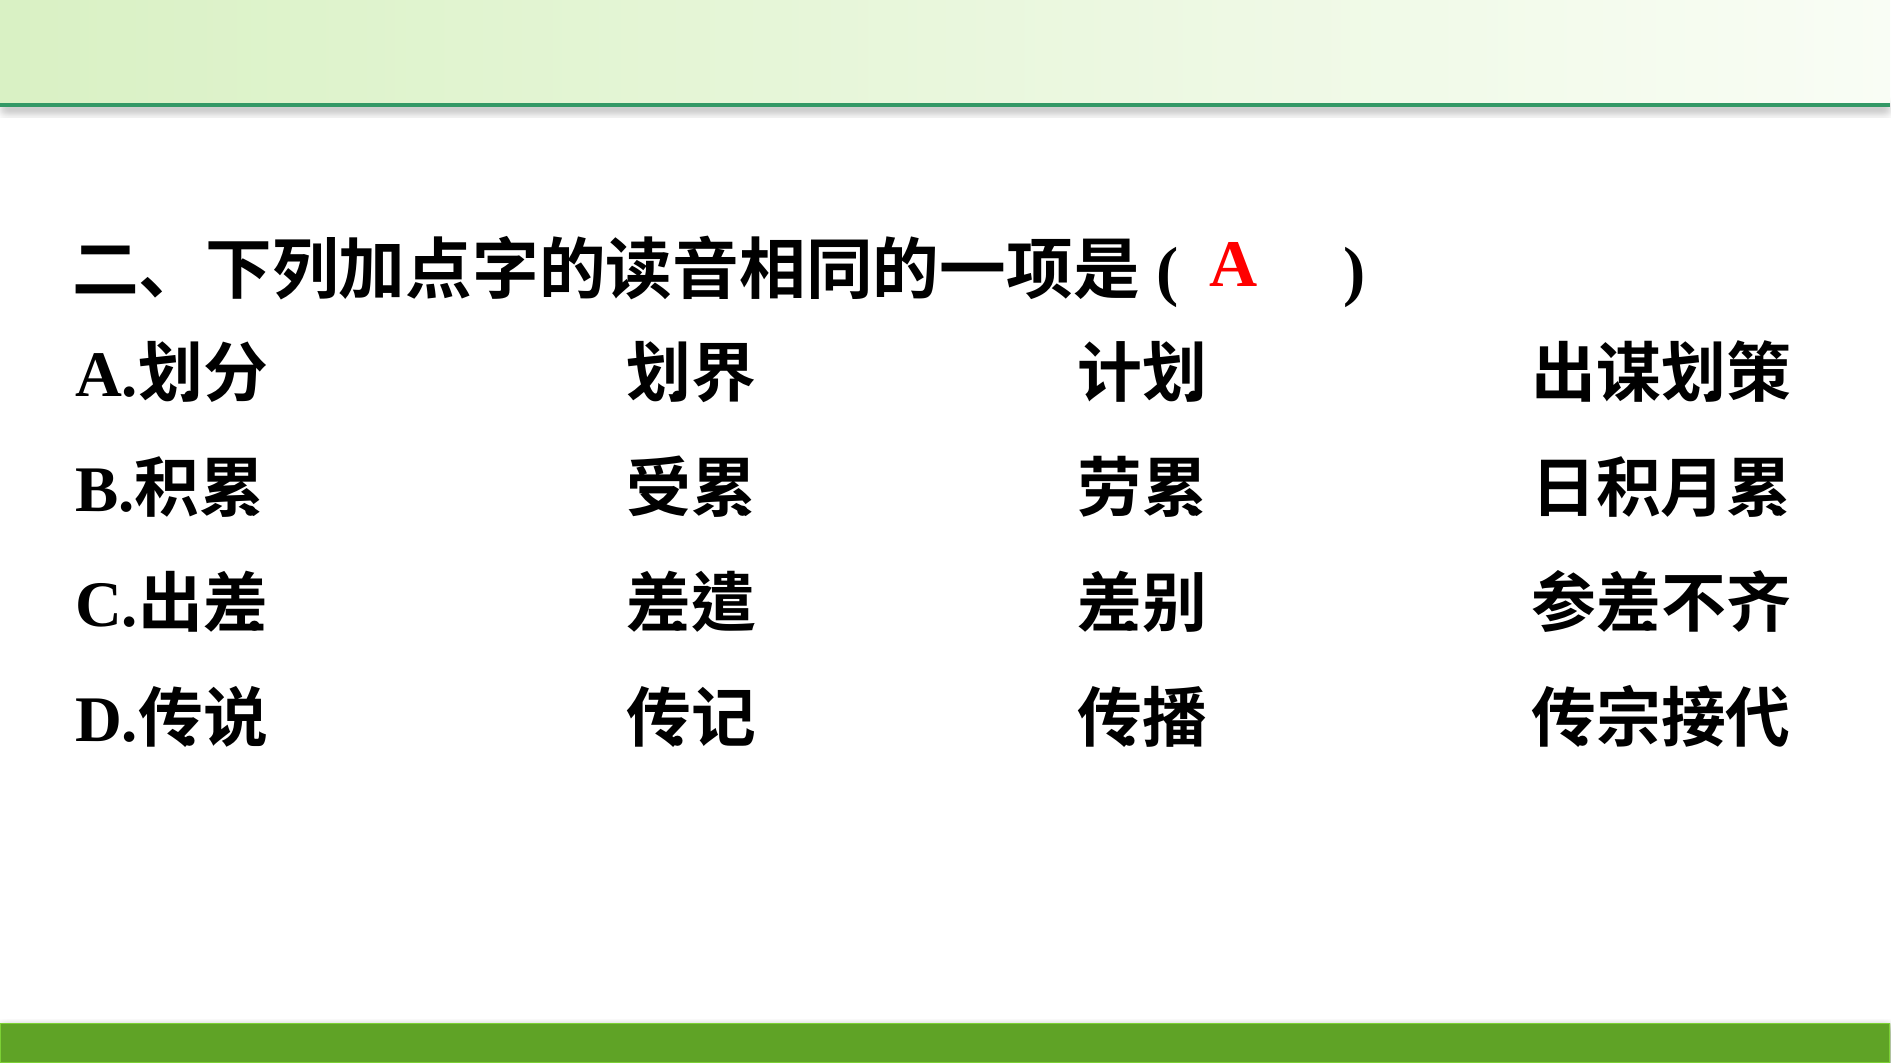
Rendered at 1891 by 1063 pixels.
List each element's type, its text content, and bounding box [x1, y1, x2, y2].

text_box 二、下列加点字的读音相同的一项是( ) [57, 195, 1835, 315]
text_box A [1195, 212, 1274, 307]
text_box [74, 336, 1849, 797]
